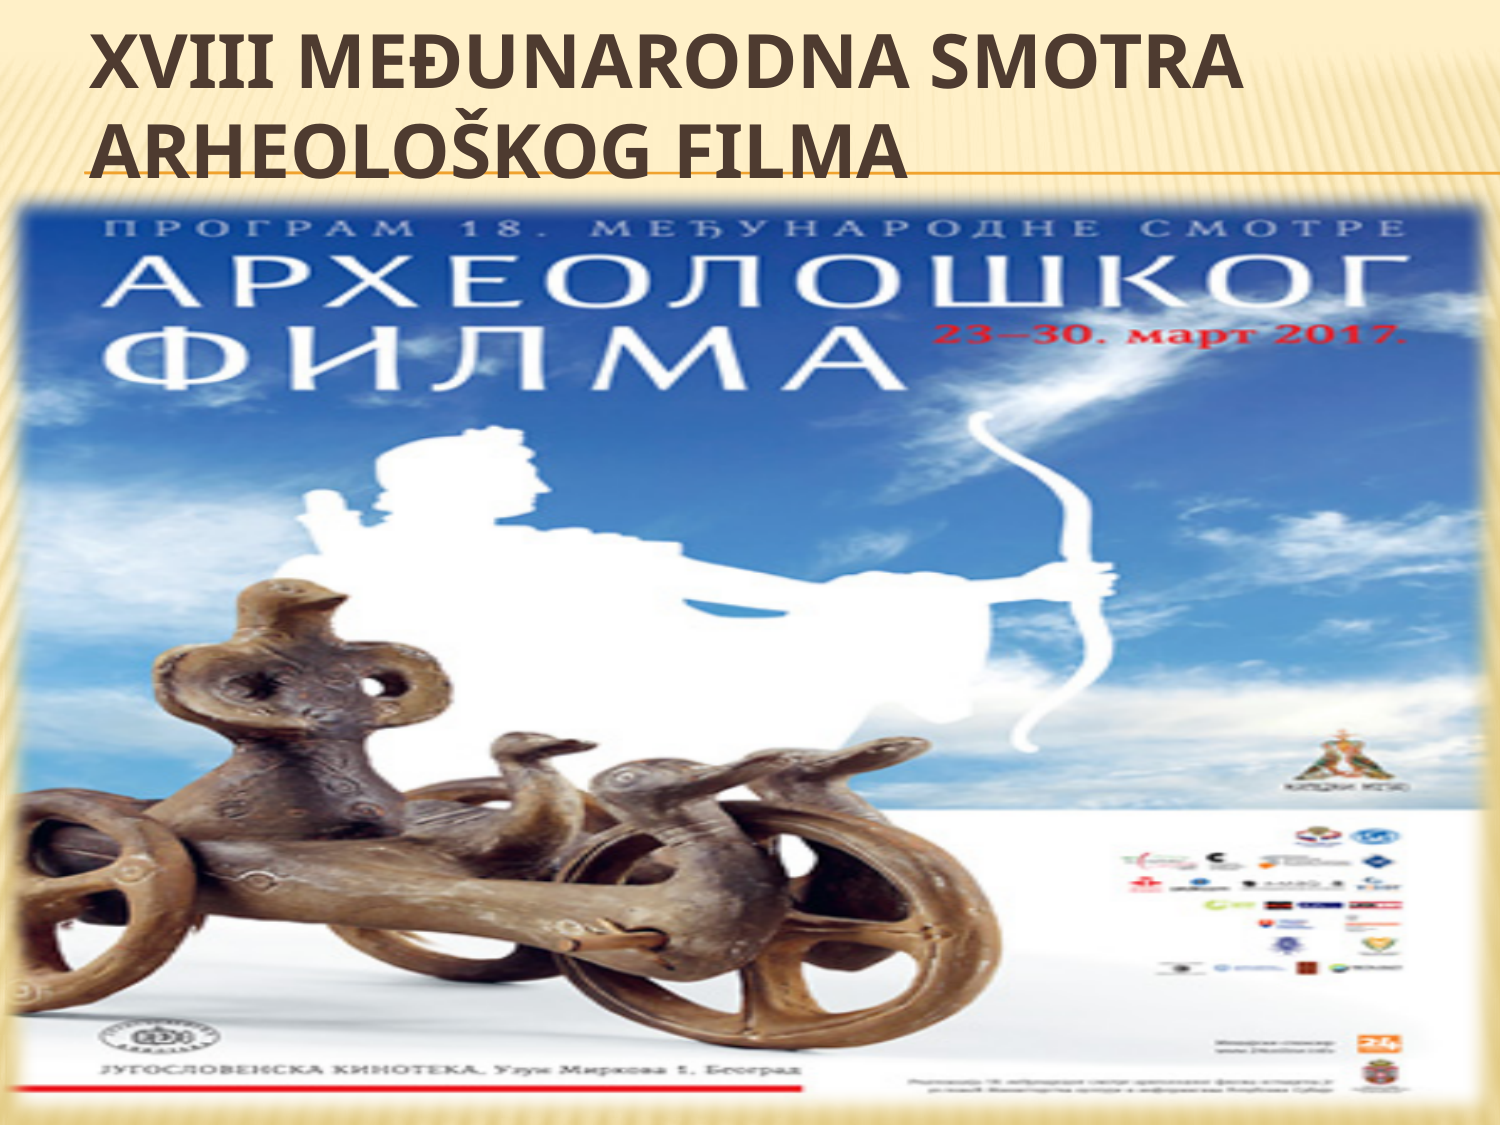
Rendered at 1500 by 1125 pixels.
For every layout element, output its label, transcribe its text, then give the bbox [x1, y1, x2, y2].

title Xviii MEĐUNARODNA SMOTRA ARHEOLOŠKOG FILMA [75, 0, 1500, 187]
picture [0, 187, 1500, 1125]
